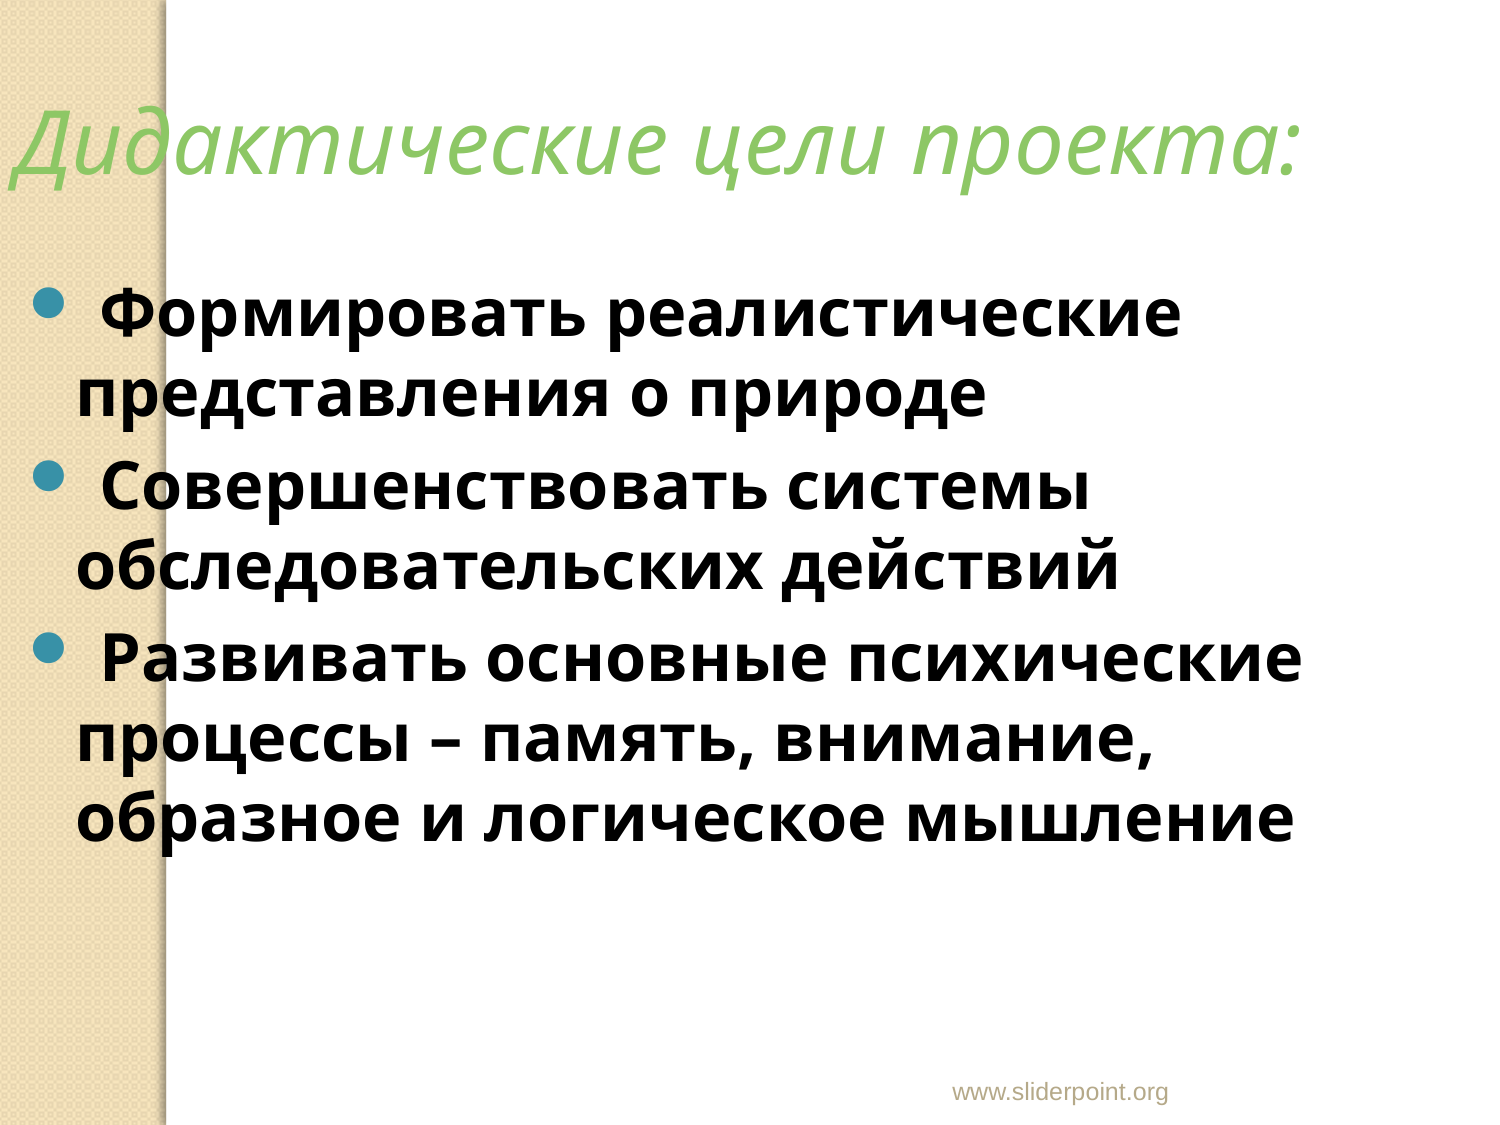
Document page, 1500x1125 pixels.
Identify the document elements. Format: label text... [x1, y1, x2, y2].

title Дидактические цели проекта: [0, 45, 1350, 234]
list Формировать реалистические представления о природе Совершенствовать системы обследовательских действий Развивать основные психические процессы – память, внимание, образное и логическое мышление [0, 262, 1351, 1006]
footer www.sliderpoint.org [937, 1034, 1413, 1113]
